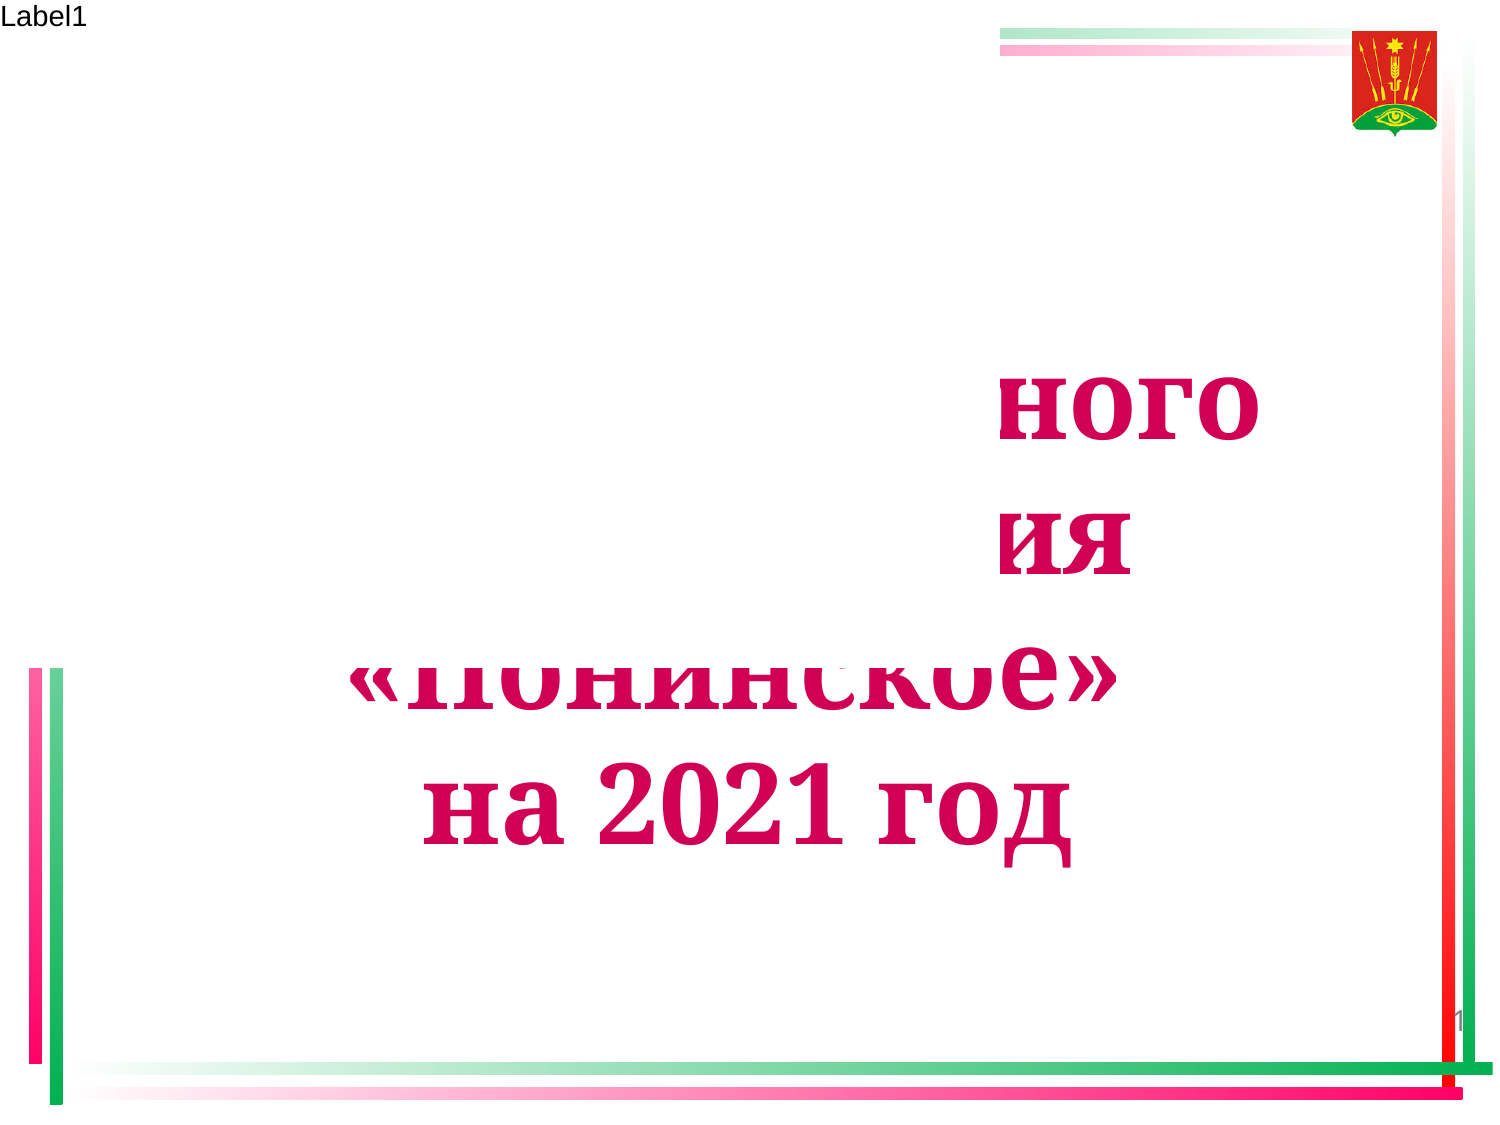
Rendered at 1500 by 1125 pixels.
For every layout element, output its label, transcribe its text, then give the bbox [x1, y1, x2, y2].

picture [1352, 31, 1437, 138]
text_box Бюджет муниципального образования «Понинское» на 2021 год [50, 184, 1447, 875]
slide_number 1 [1436, 999, 1500, 1051]
